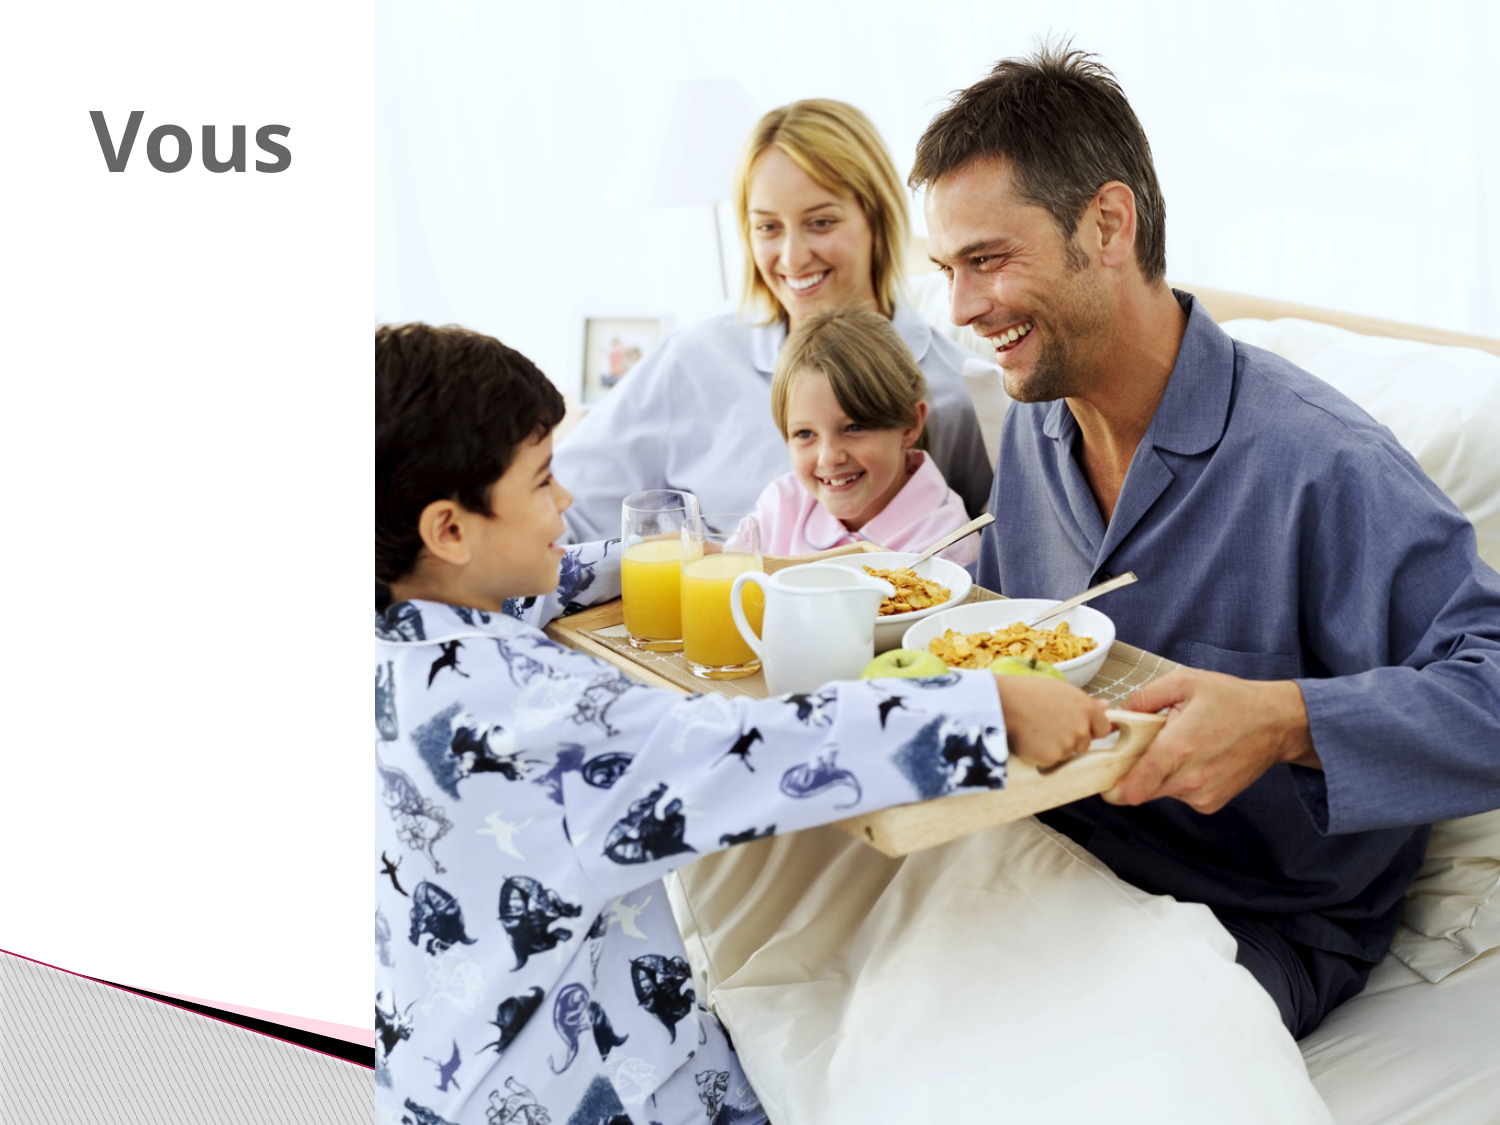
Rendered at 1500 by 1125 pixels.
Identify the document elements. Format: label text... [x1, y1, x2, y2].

title Vous [75, 45, 367, 233]
picture [374, 0, 1500, 1125]
